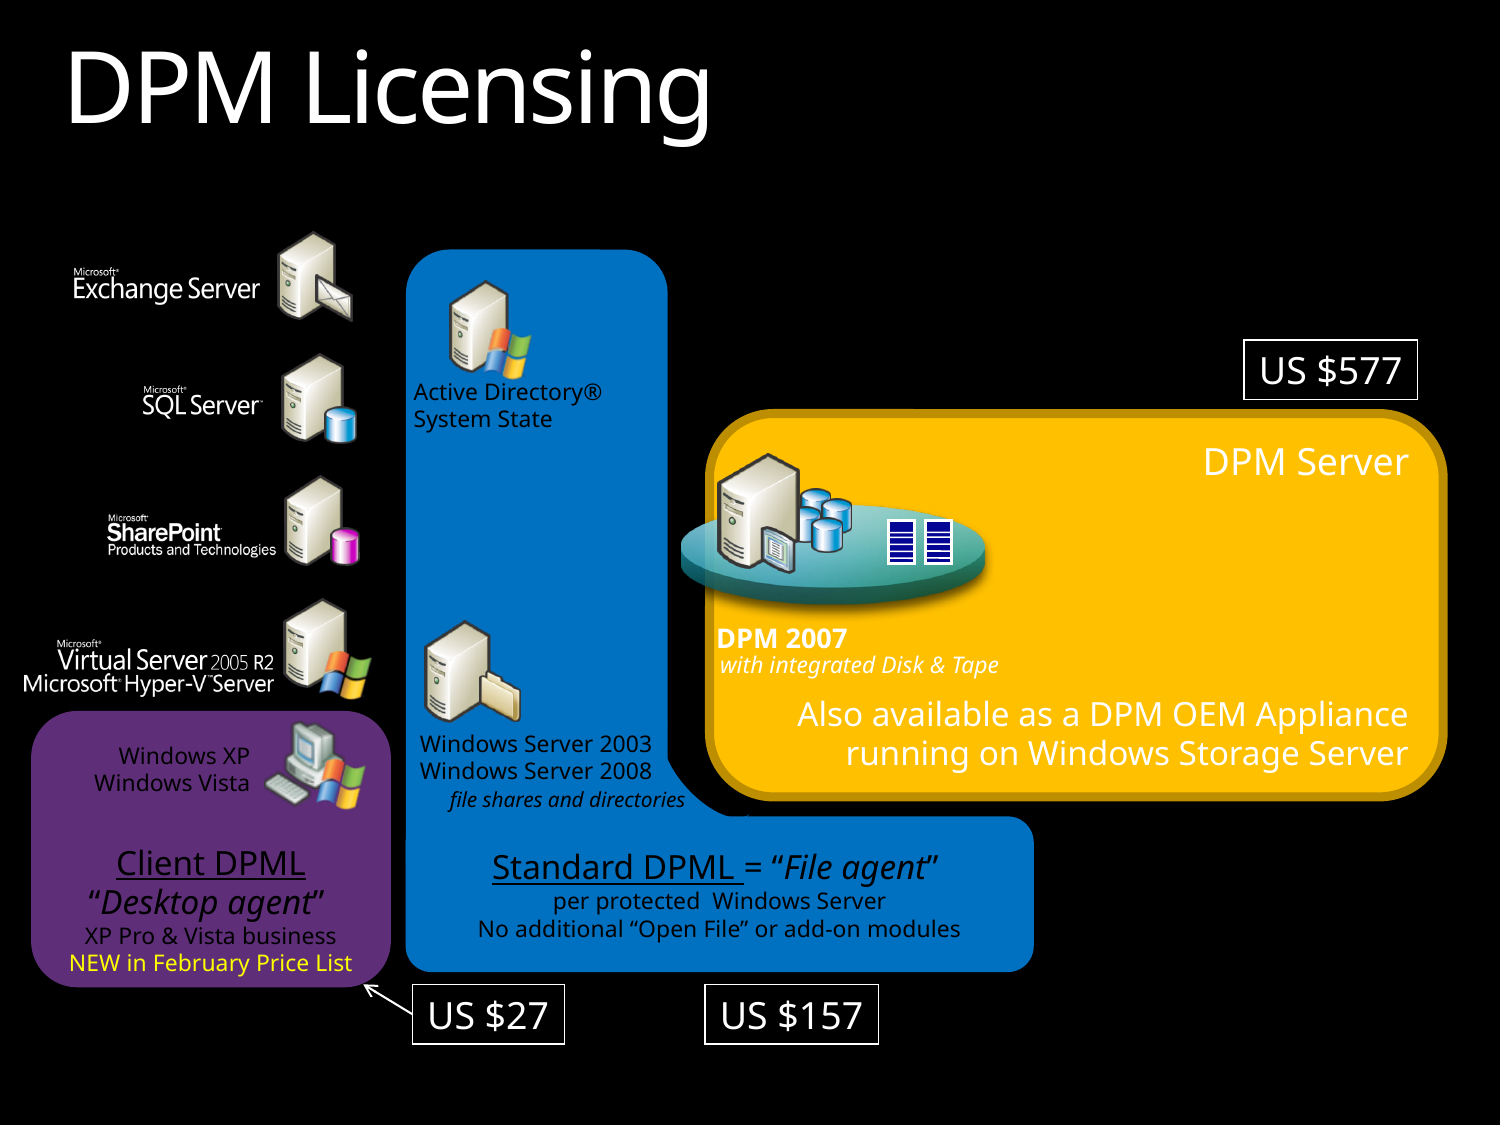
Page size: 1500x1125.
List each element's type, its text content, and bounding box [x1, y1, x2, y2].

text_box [404, 620, 738, 821]
text_box US $157 [705, 984, 879, 1045]
text_box Client DPML “Desktop agent” XP Pro & Vista business NEW in February Price List [26, 706, 396, 992]
text_box US $577 [1244, 339, 1418, 400]
picture [143, 385, 263, 419]
text_box DPM Server Also available as a DPM OEM Appliance running on Windows Storage Server [1040, 409, 1448, 802]
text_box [62, 721, 366, 811]
picture [24, 639, 279, 698]
picture [276, 231, 353, 322]
picture [74, 267, 260, 305]
picture [94, 475, 361, 567]
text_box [280, 352, 357, 444]
text_box US $27 [412, 984, 565, 1045]
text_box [405, 249, 1034, 973]
picture [282, 598, 372, 701]
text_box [362, 984, 411, 1015]
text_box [670, 453, 1017, 687]
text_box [398, 280, 673, 441]
title DPM Licensing [62, 37, 1438, 147]
